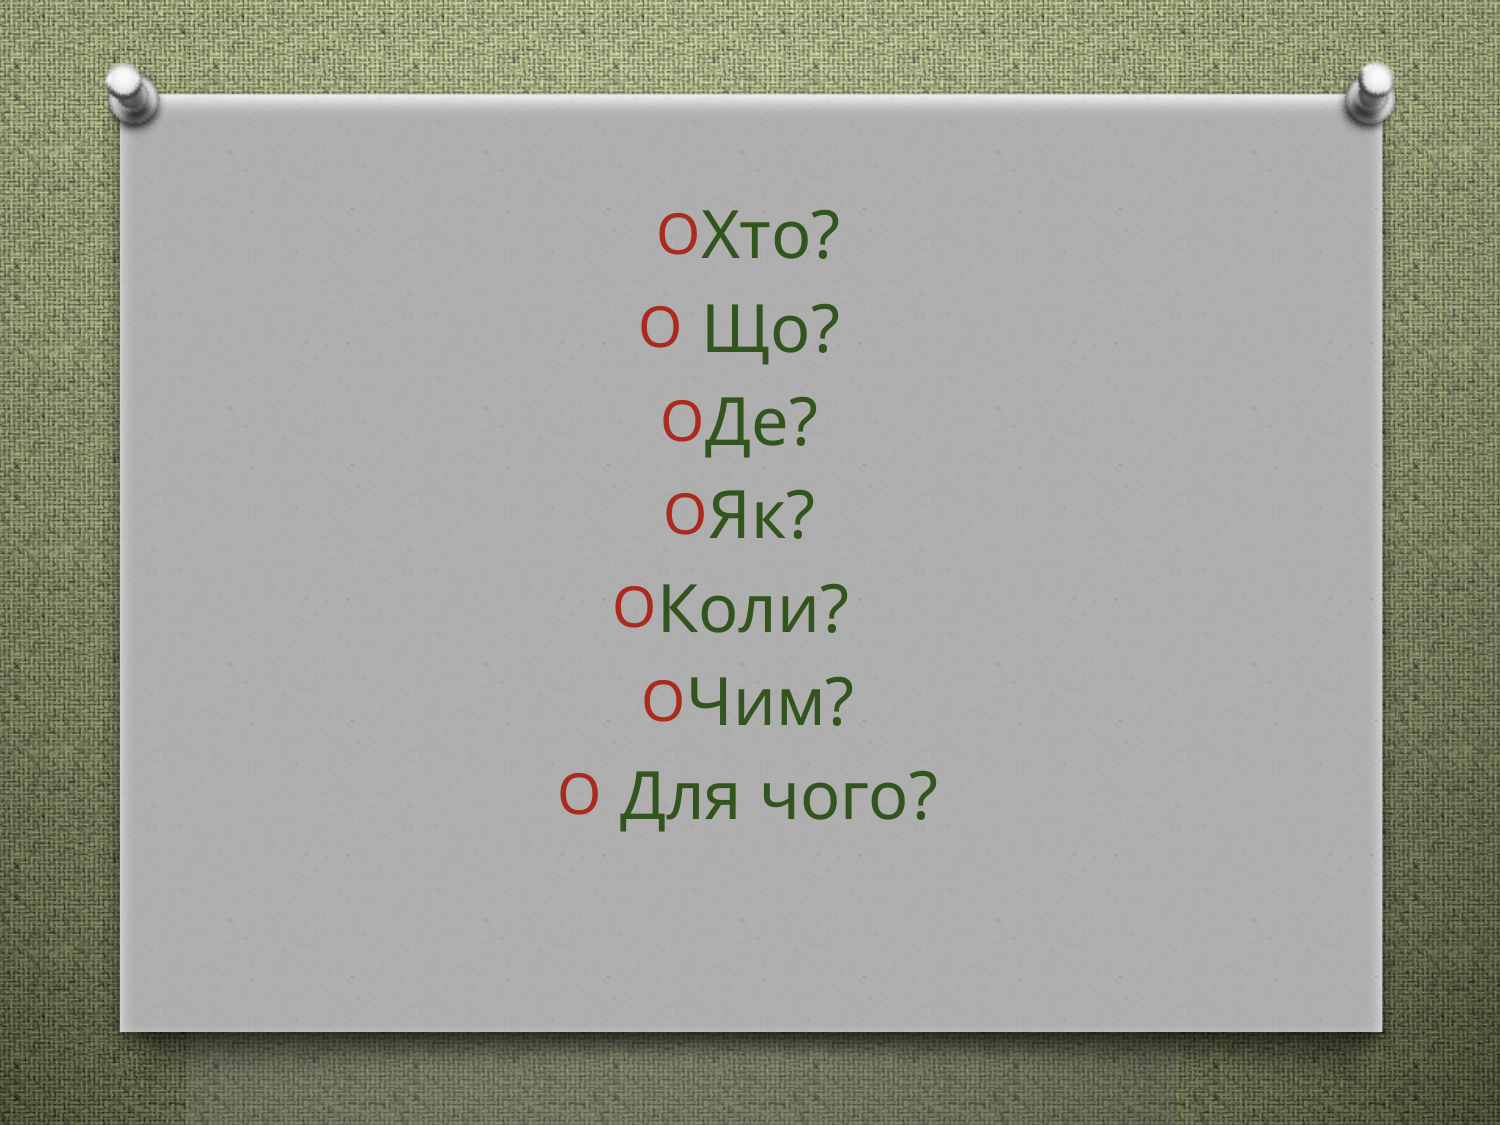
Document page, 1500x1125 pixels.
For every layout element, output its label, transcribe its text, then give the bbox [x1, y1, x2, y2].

list Хто? Що? Де? Як? Коли? Чим? Для чого? [240, 184, 1257, 939]
picture [1318, 35, 1438, 156]
picture [74, 31, 198, 153]
